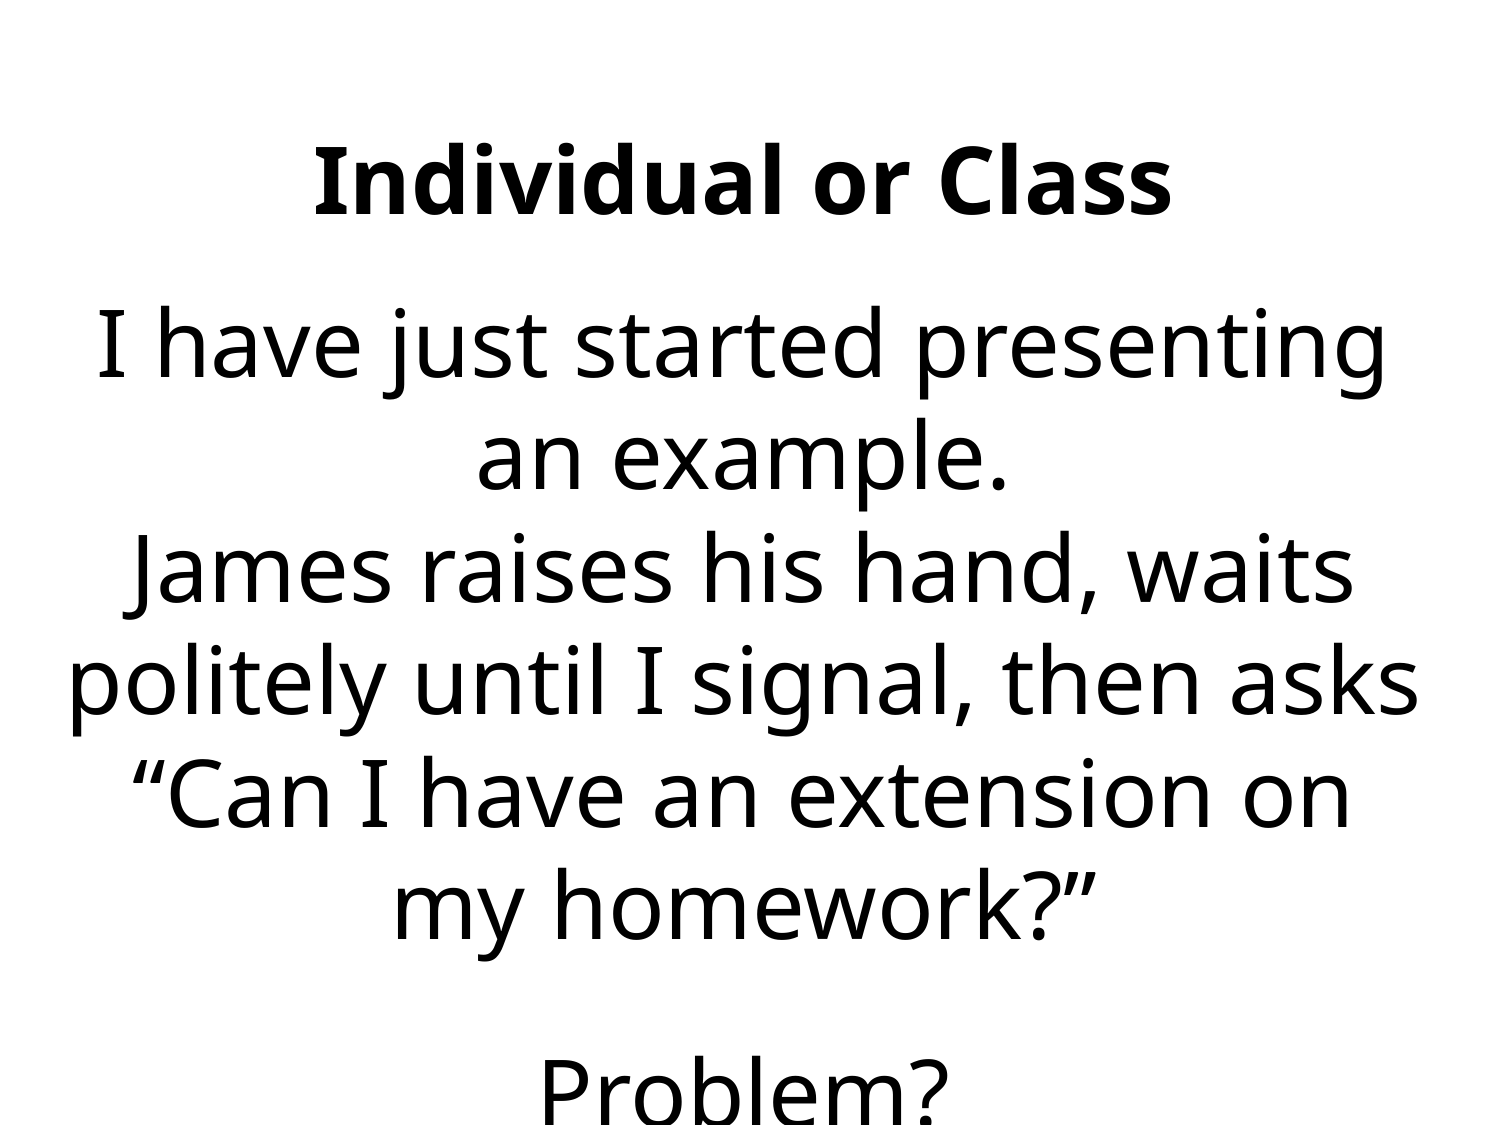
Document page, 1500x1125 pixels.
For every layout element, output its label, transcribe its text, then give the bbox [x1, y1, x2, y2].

text_box Individual or Class I have just started presenting an example. James raises his hand, waits politely until I signal, then asks “Can I have an extension on my homework?” Problem? [50, 113, 1438, 1125]
